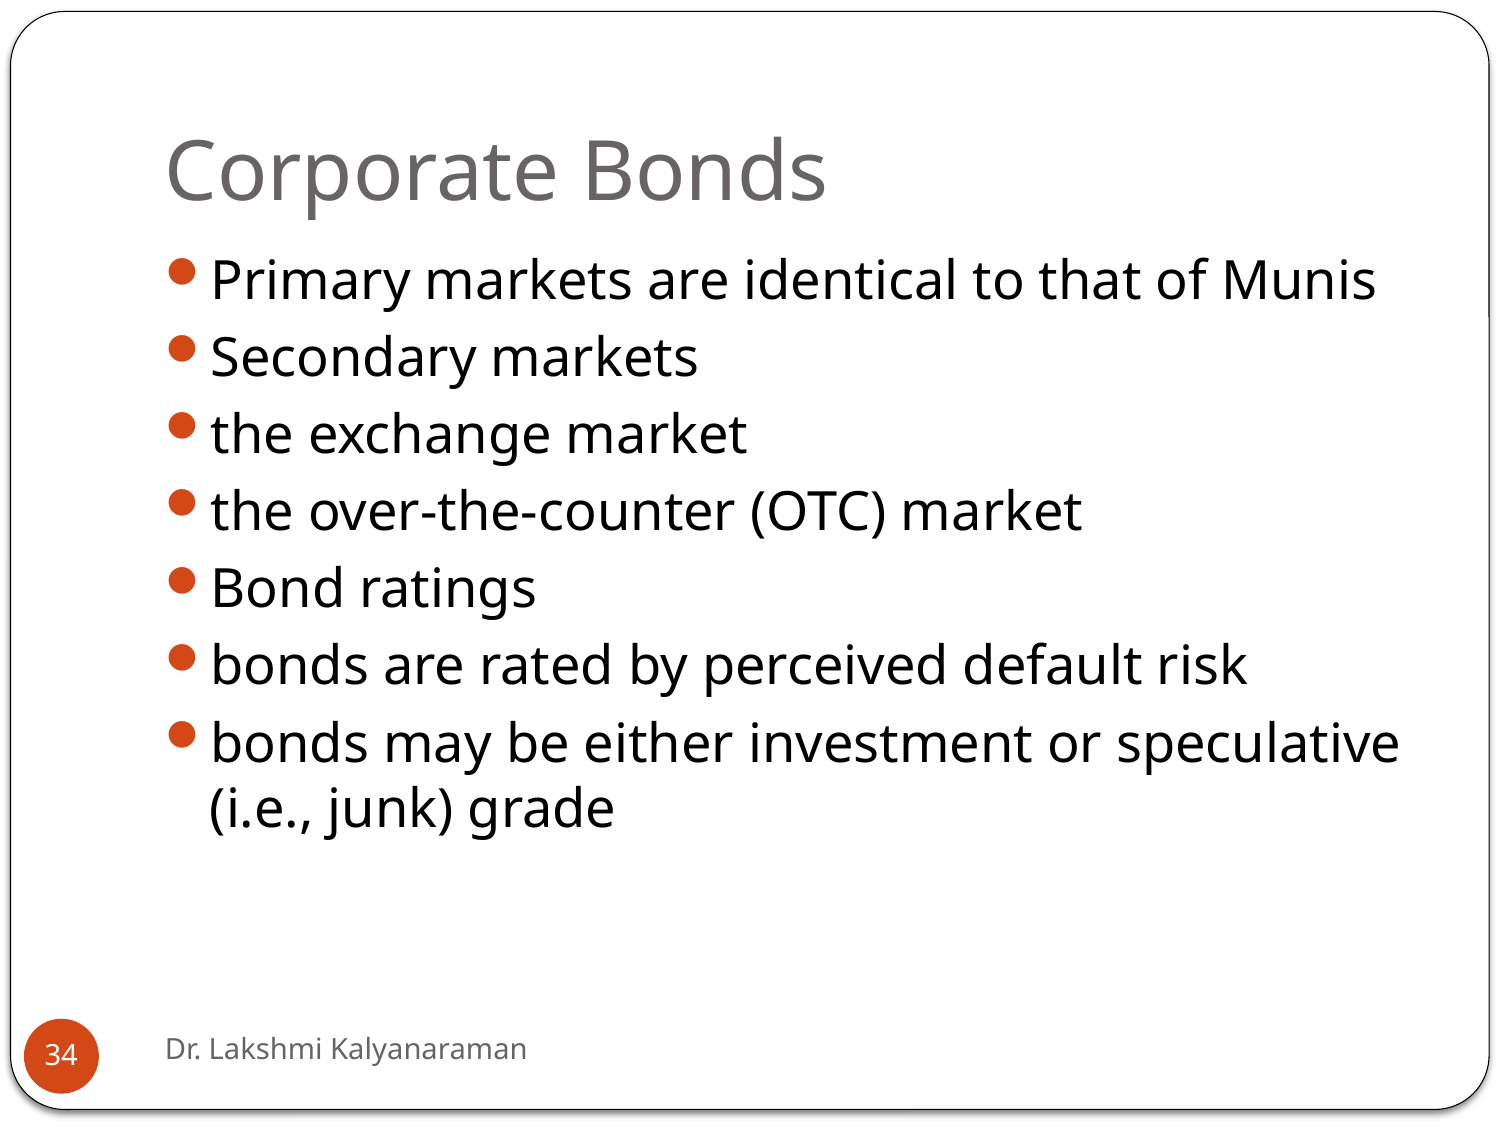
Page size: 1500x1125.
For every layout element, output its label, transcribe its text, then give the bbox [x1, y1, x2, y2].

footer Dr. Lakshmi Kalyanaraman [150, 1012, 800, 1088]
list Primary markets are identical to that of Munis Secondary markets the exchange market the over-the-counter (OTC) market Bond ratings bonds are rated by perceived default risk bonds may be either investment or speculative (i.e., junk) grade [150, 237, 1425, 988]
slide_number 34 [23, 1018, 99, 1094]
title Corporate Bonds [150, 45, 1425, 233]
